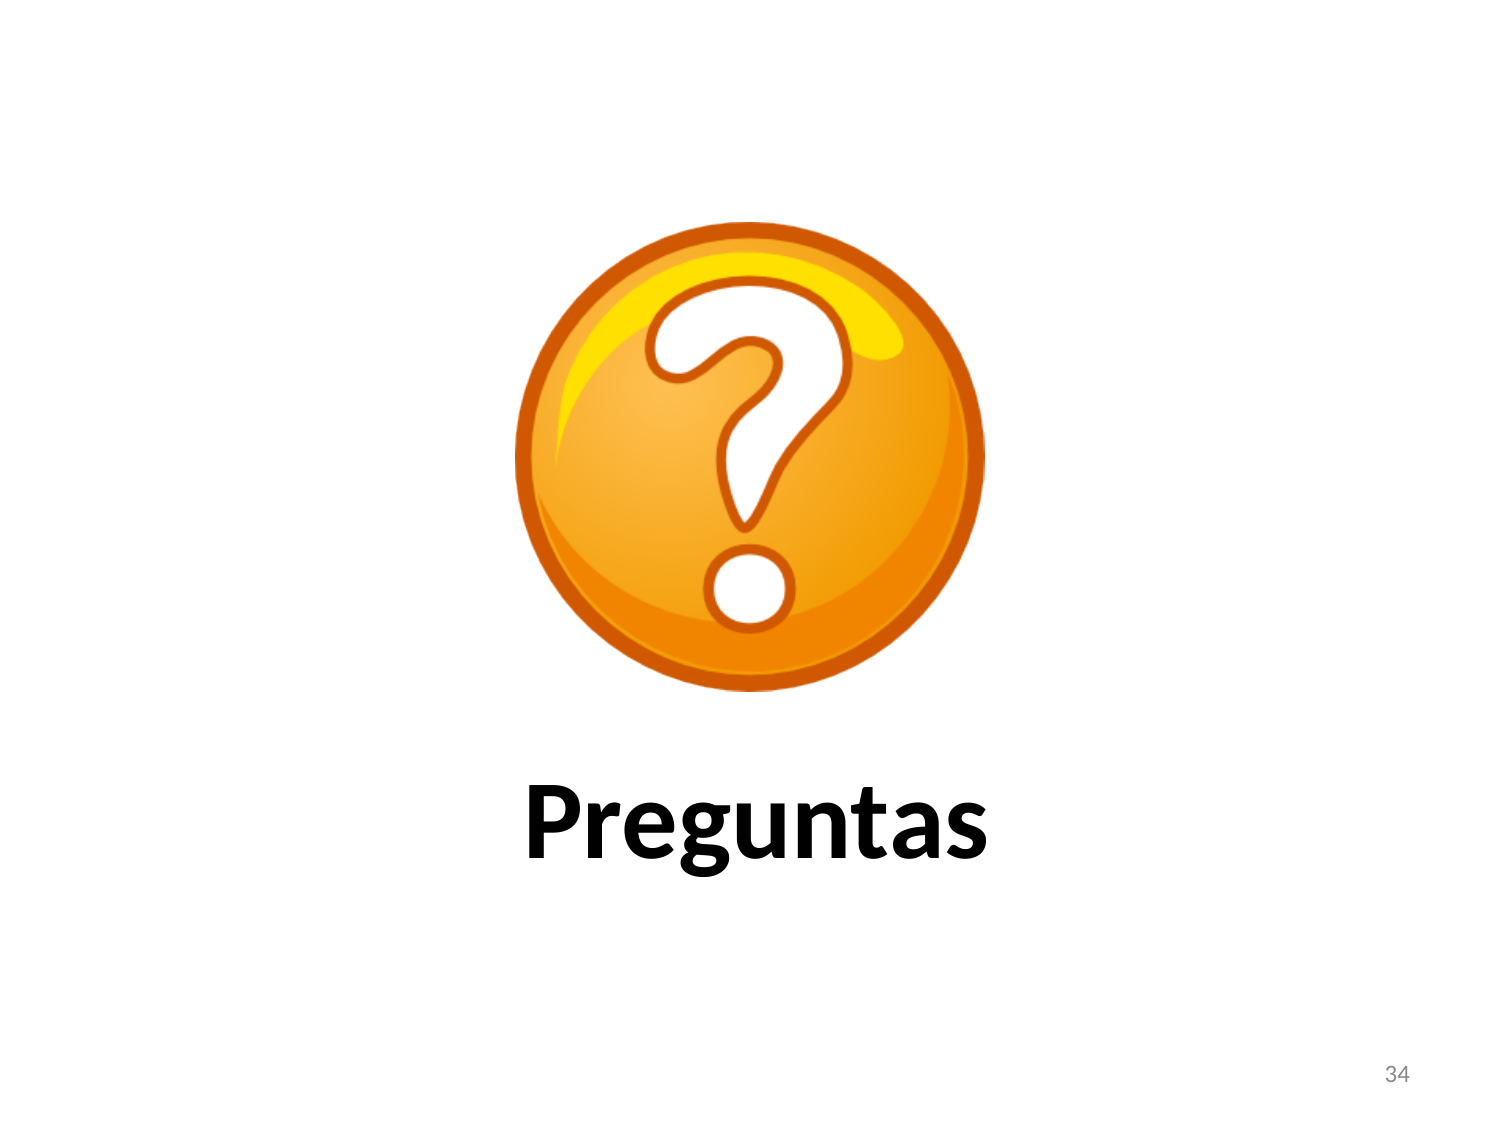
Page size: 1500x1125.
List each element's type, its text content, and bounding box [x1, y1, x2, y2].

text_box Preguntas [508, 738, 1005, 888]
picture [515, 222, 985, 692]
slide_number 34 [1074, 1042, 1425, 1103]
